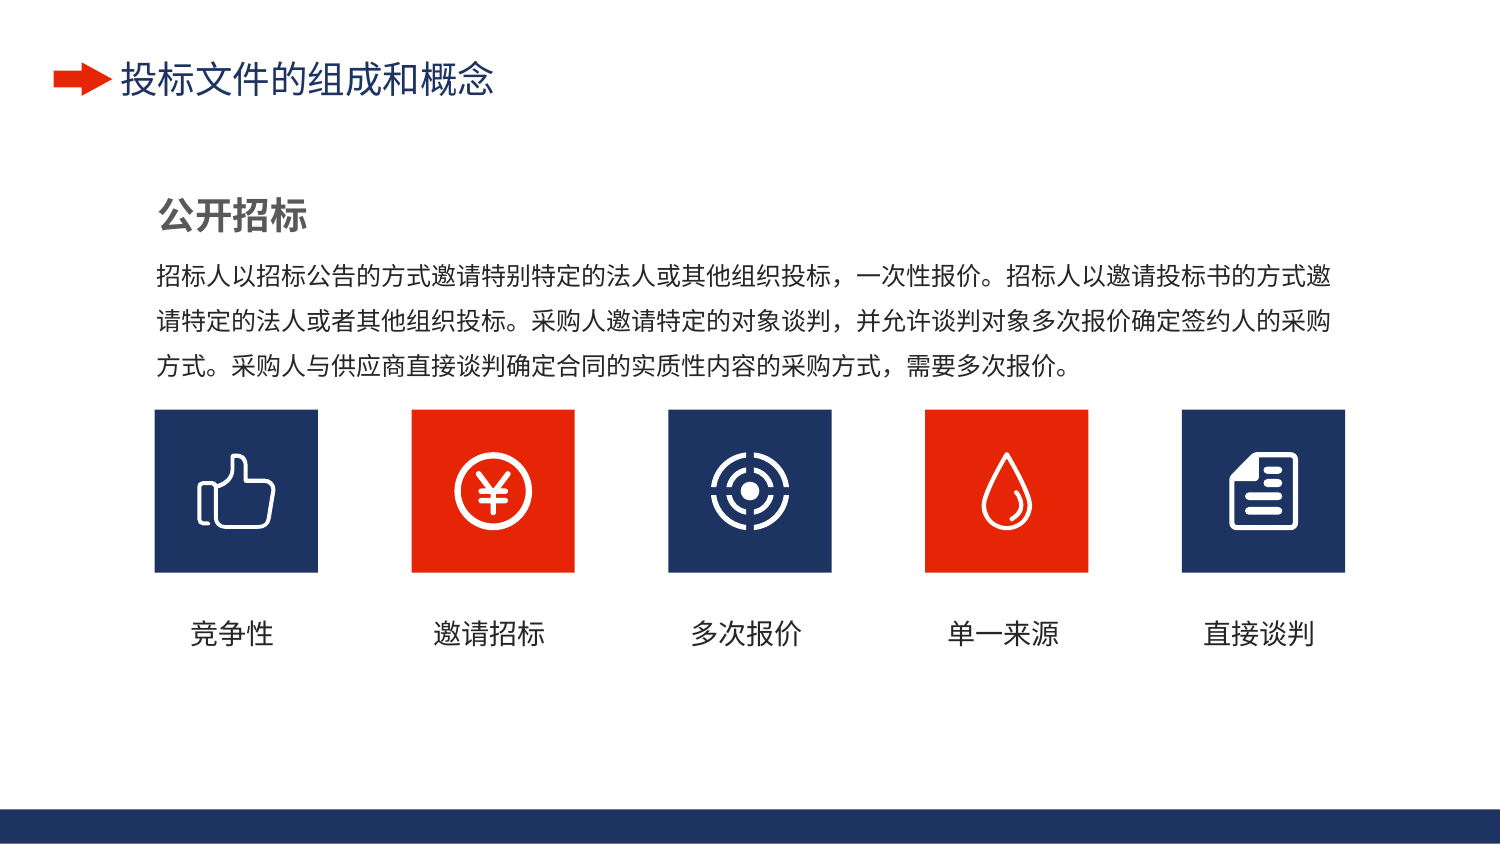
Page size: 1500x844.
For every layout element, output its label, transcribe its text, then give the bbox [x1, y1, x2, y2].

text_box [154, 409, 318, 573]
text_box 邀请招标 [418, 609, 561, 658]
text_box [411, 409, 575, 573]
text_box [142, 184, 1371, 385]
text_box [925, 409, 1089, 573]
text_box 单一来源 [932, 609, 1075, 658]
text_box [668, 409, 832, 573]
text_box 直接谈判 [1189, 609, 1331, 658]
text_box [1181, 409, 1346, 573]
text_box 竞争性 [175, 609, 290, 658]
text_box 多次报价 [675, 609, 818, 658]
